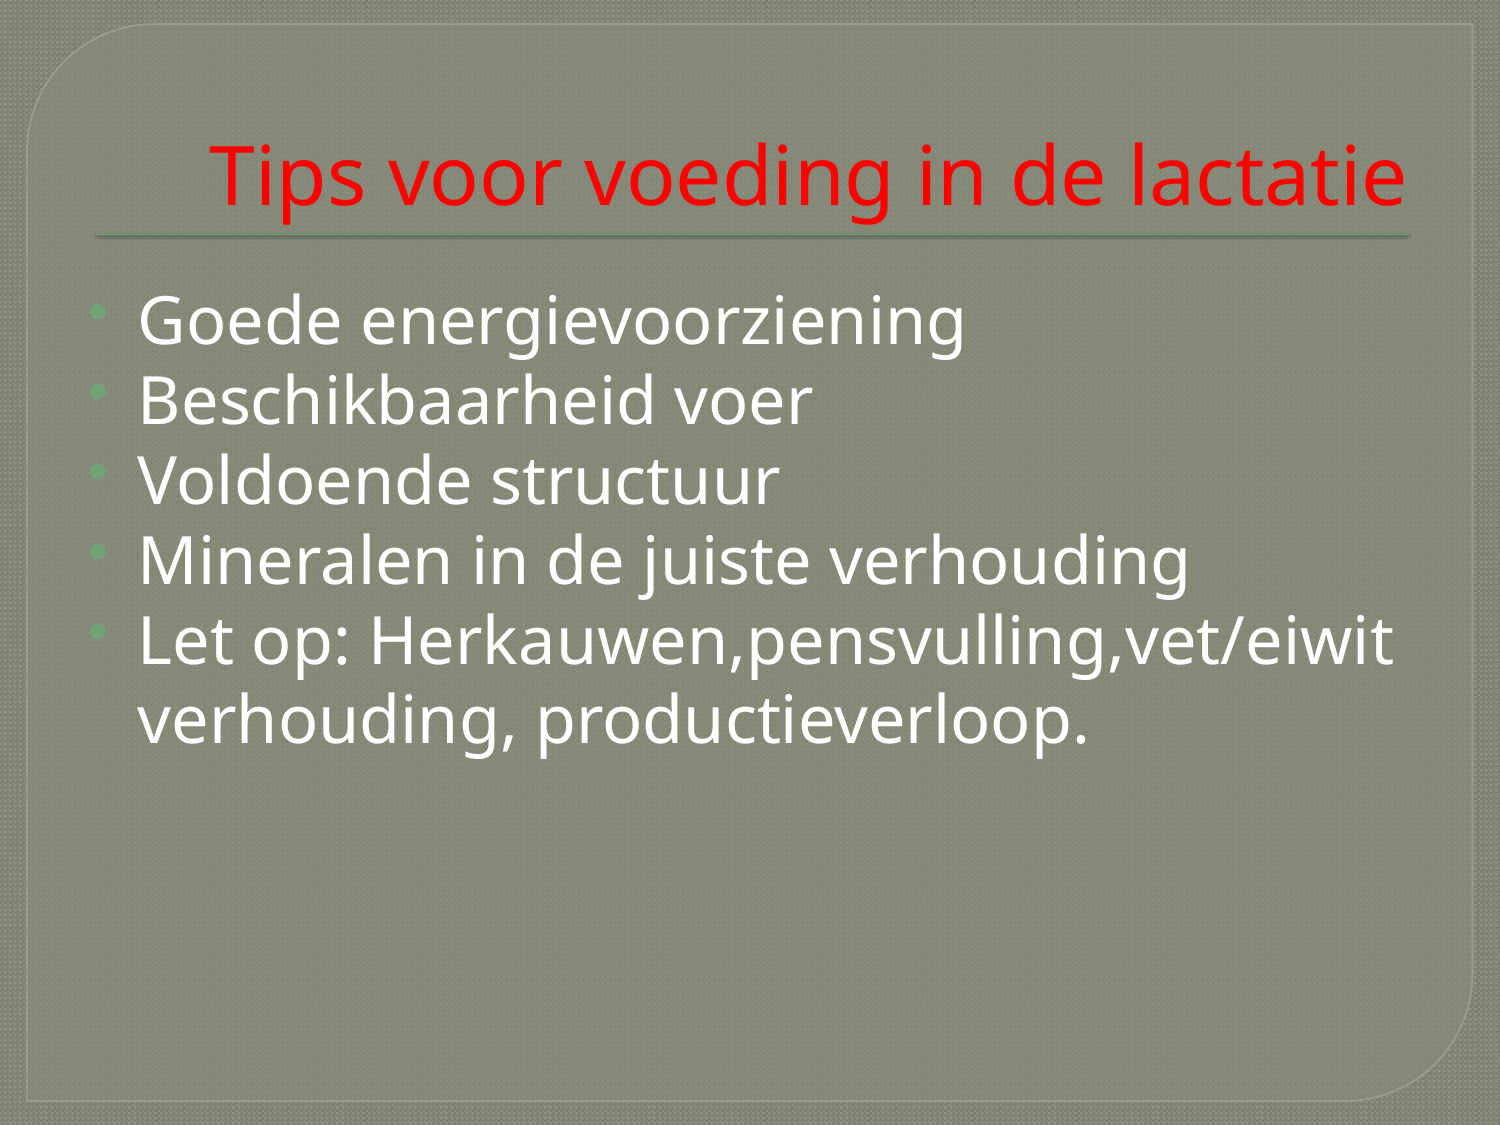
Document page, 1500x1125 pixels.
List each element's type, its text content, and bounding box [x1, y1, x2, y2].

list Goede energievoorziening Beschikbaarheid voer Voldoende structuur Mineralen in de juiste verhouding Let op: Herkauwen,pensvulling,vet/eiwit verhouding, productieverloop. [74, 269, 1426, 1013]
title Tips voor voeding in de lactatie [75, 41, 1425, 230]
